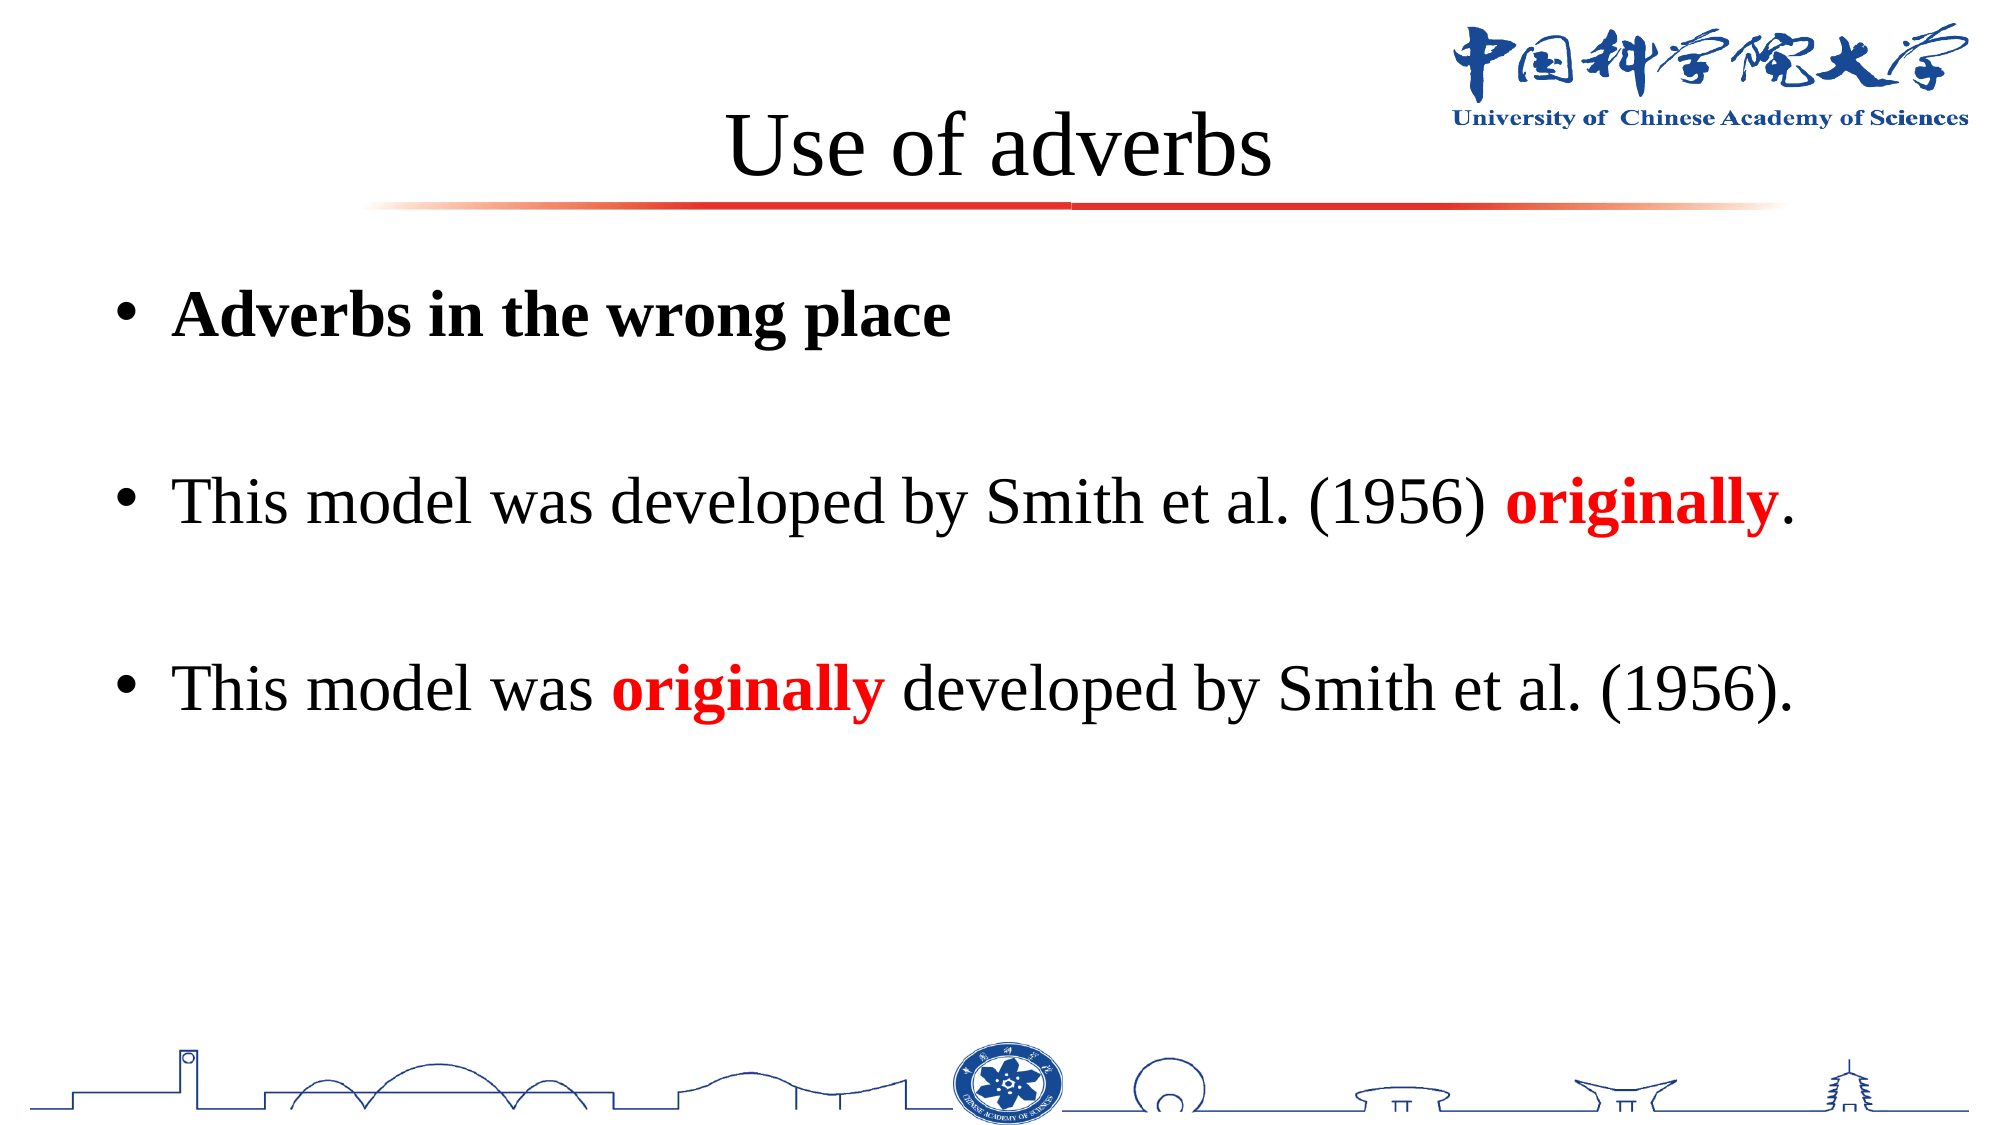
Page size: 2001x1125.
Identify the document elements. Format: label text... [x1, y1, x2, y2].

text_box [334, 202, 1816, 210]
picture [30, 1039, 1969, 1125]
list Adverbs in the wrong place This model was developed by Smith et al. (1956) originally. This model was originally developed by Smith et al. (1956). [99, 262, 1900, 1005]
title Use of adverbs [99, 45, 1900, 233]
picture [1437, 23, 1969, 129]
